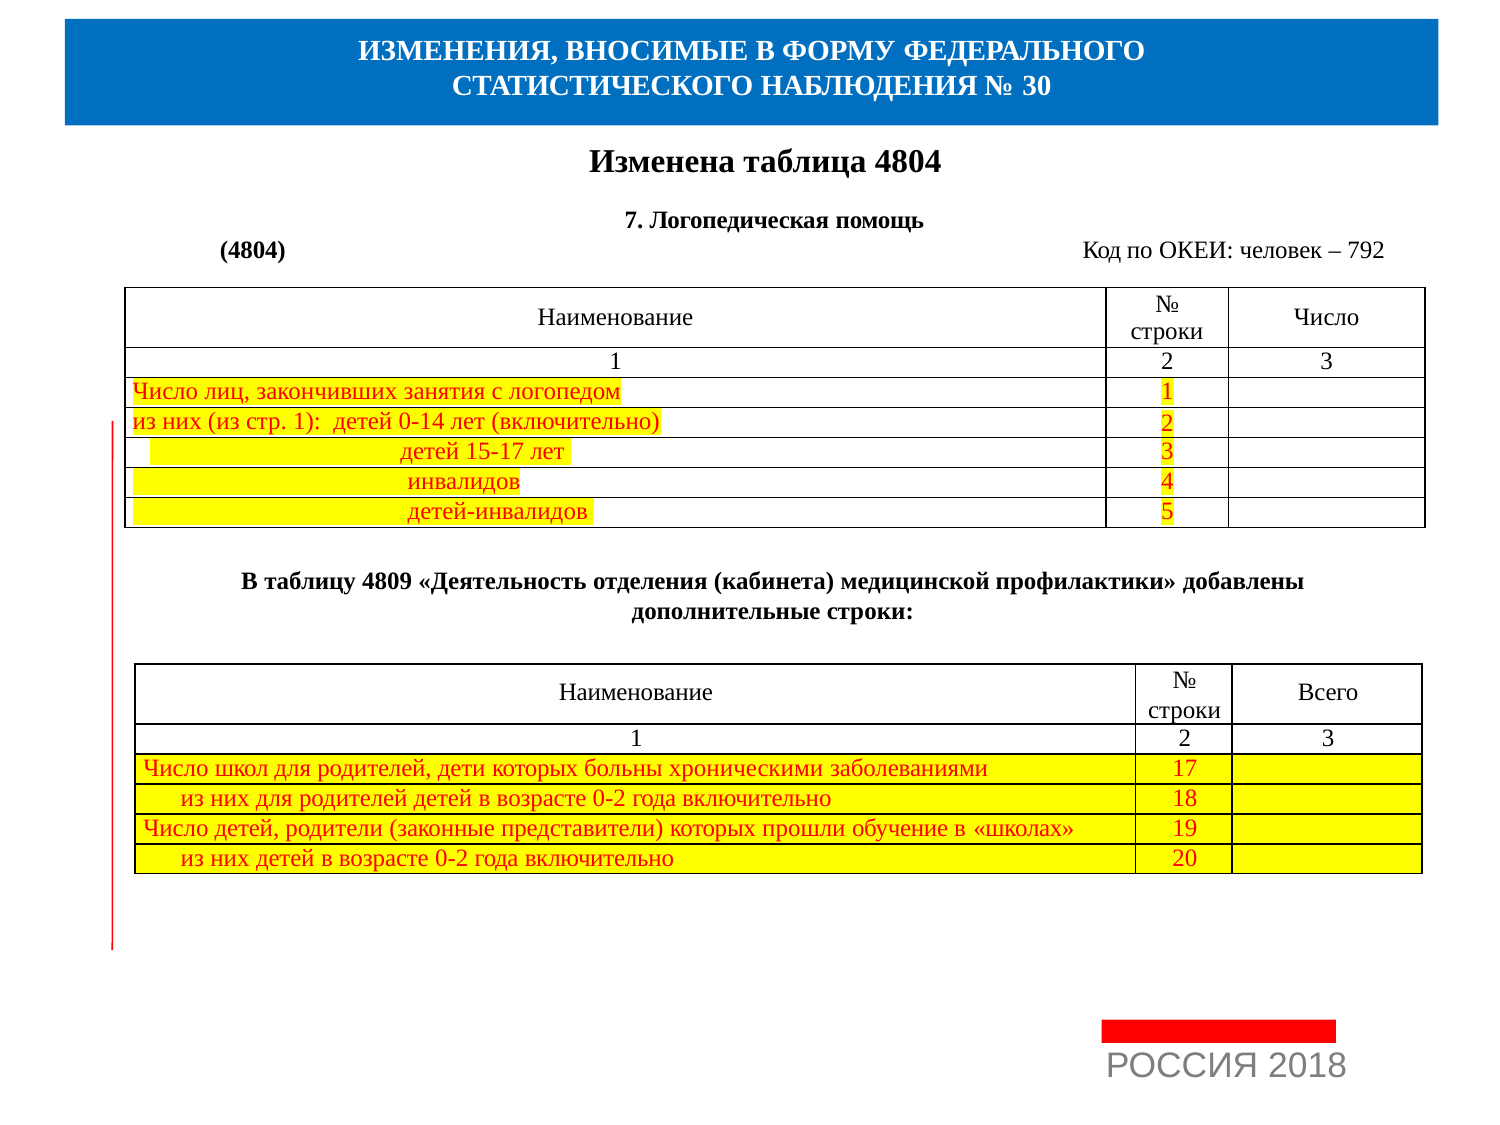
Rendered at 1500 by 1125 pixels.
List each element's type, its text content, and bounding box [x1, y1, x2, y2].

table_cell [1229, 408, 1424, 437]
table_cell 18 [1136, 785, 1231, 813]
table_cell [1229, 468, 1424, 497]
text_box РОССИЯ 2018 [1103, 1042, 1352, 1085]
table_cell Число лиц, закончивших занятия с логопедом [126, 378, 1105, 407]
table_header Наименование [126, 288, 1105, 347]
table_cell 1 [136, 725, 1135, 753]
table_cell детей-инвалидов [126, 498, 1105, 527]
table_cell 2 [1107, 348, 1228, 377]
table_cell 4 [1107, 468, 1228, 497]
table_cell Число школ для родителей, дети которых больны хроническими заболеваниями [136, 755, 1135, 783]
table_cell из них (из стр. 1): детей 0-14 лет (включительно) [126, 408, 1105, 437]
table_cell [1229, 498, 1424, 527]
table_cell 5 [1107, 498, 1228, 527]
table_cell Число детей, родители (законные представители) которых прошли обучение в «школах» [136, 815, 1135, 843]
text_box Изменена таблица 4804 7. Логопедическая помощь (4804) Код по ОКЕИ: человек – 792 [217, 136, 1389, 264]
table_cell 1 [1107, 378, 1228, 407]
table_cell 17 [1136, 755, 1231, 783]
table_cell 2 [1107, 408, 1228, 437]
table_cell 3 [1107, 438, 1228, 467]
table_header Число [1229, 288, 1424, 347]
table_cell [1233, 845, 1421, 873]
table_cell 1 [126, 348, 1105, 377]
table_header Наименование [136, 665, 1135, 723]
table_cell 19 [1136, 815, 1231, 843]
table_cell 2 [1136, 725, 1231, 753]
table_cell [1233, 815, 1421, 843]
table_cell [1229, 438, 1424, 467]
table_cell из них детей в возрасте 0-2 года включительно [136, 845, 1135, 873]
table_cell [1233, 755, 1421, 783]
text_box В таблицу 4809 «Деятельность отделения (кабинета) медицинской профилактики» добавлены дополнительные строки: [237, 562, 1309, 625]
table_cell [1229, 378, 1424, 407]
table_header № строки [1136, 665, 1231, 723]
table_cell детей 15-17 лет [126, 438, 1105, 467]
table_cell инвалидов [126, 468, 1105, 497]
table_header № строки [1107, 288, 1228, 347]
table_header Всего [1233, 665, 1421, 723]
table_cell 20 [1136, 845, 1231, 873]
text_box [64, 18, 1439, 126]
title ИЗМЕНЕНИЯ, ВНОСИМЫЕ В ФОРМУ ФЕДЕРАЛЬНОГО СТАТИСТИЧЕСКОГО НАБЛЮДЕНИЯ № 30 [302, 29, 1201, 136]
table_cell [1233, 785, 1421, 813]
table_cell из них для родителей детей в возрасте 0-2 года включительно [136, 785, 1135, 813]
table_cell 3 [1233, 725, 1421, 753]
table_cell 3 [1229, 348, 1424, 377]
